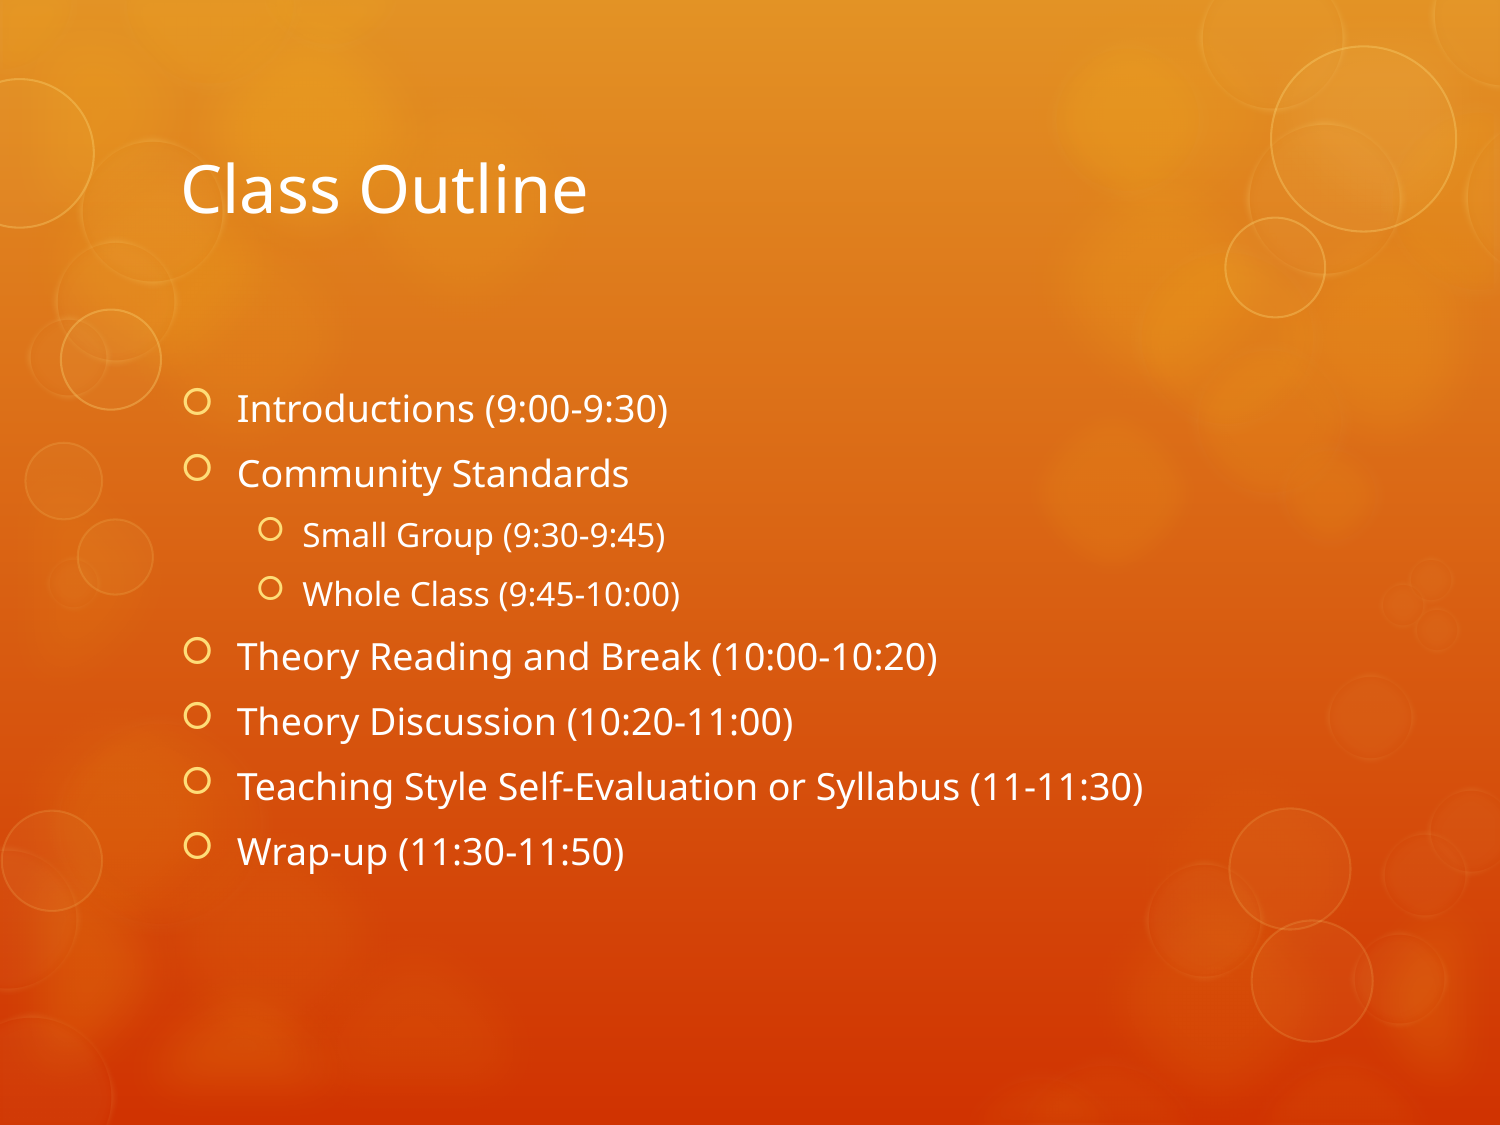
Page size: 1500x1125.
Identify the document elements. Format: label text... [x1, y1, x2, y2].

list Introductions (9:00-9:30) Community Standards Small Group (9:30-9:45) Whole Class (9:45-10:00) Theory Reading and Break (10:00-10:20) Theory Discussion (10:20-11:00) Teaching Style Self-Evaluation or Syllabus (11-11:30) Wrap-up (11:30-11:50) [165, 296, 1335, 962]
title Class Outline [165, 110, 1335, 263]
